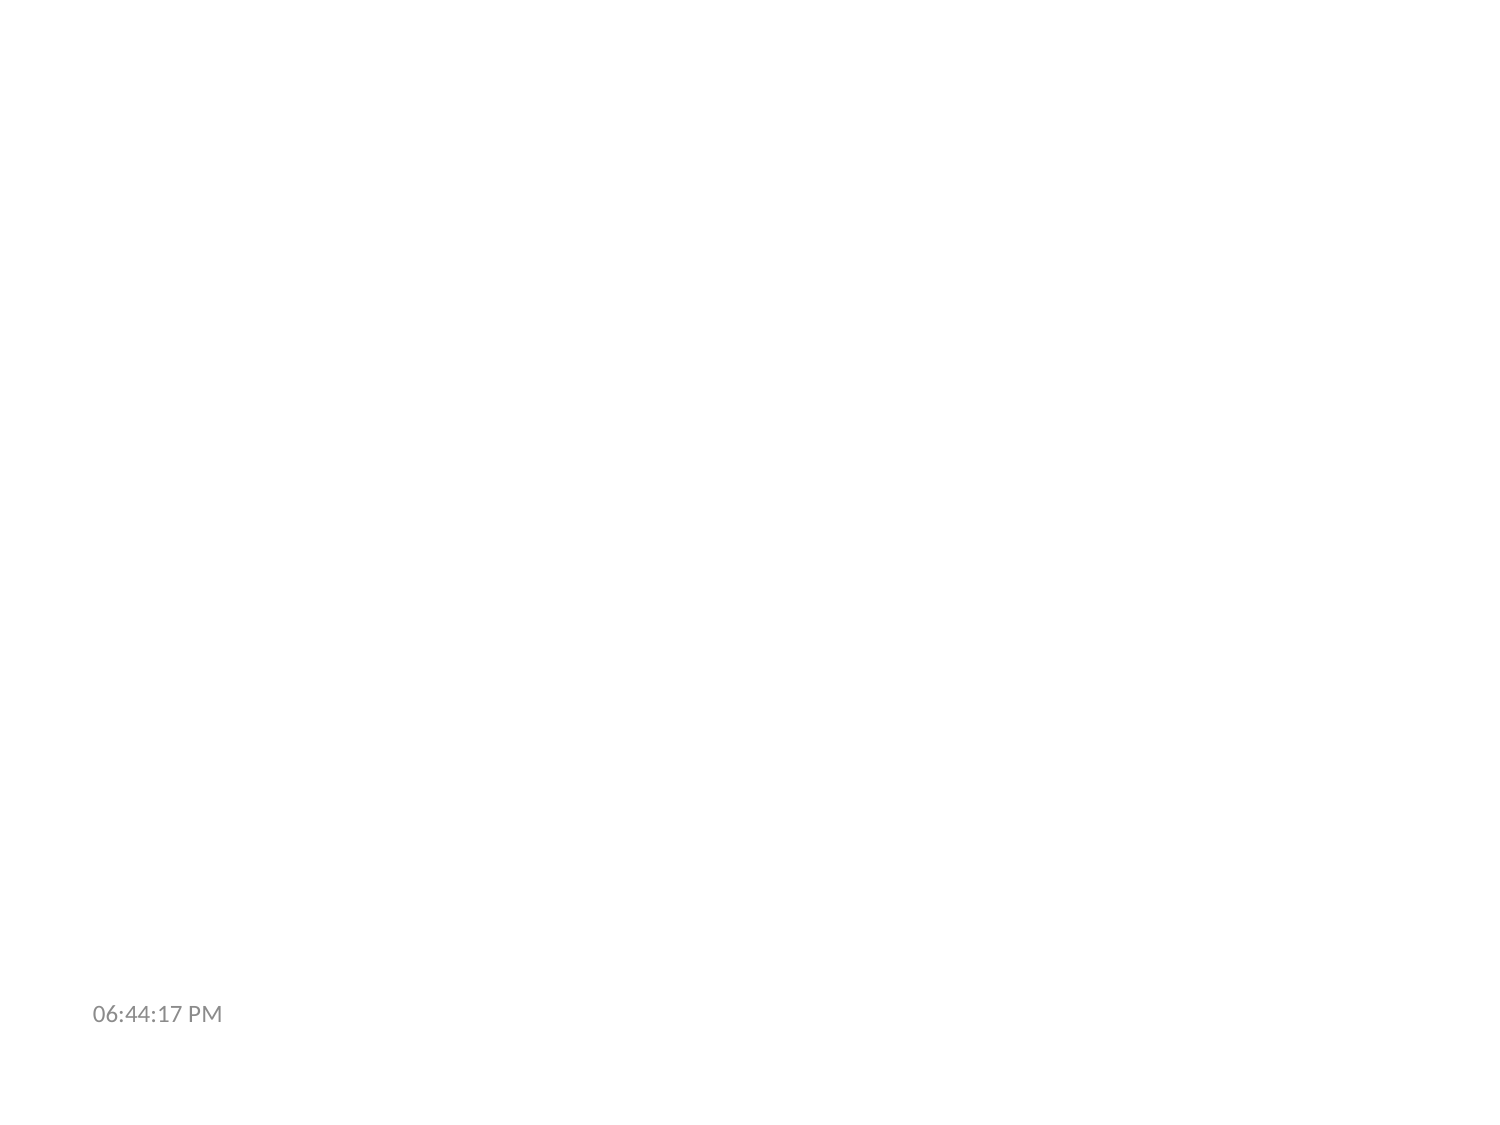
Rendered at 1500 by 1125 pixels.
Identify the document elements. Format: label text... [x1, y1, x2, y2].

text_box 3:35:09 PM [77, 982, 428, 1043]
